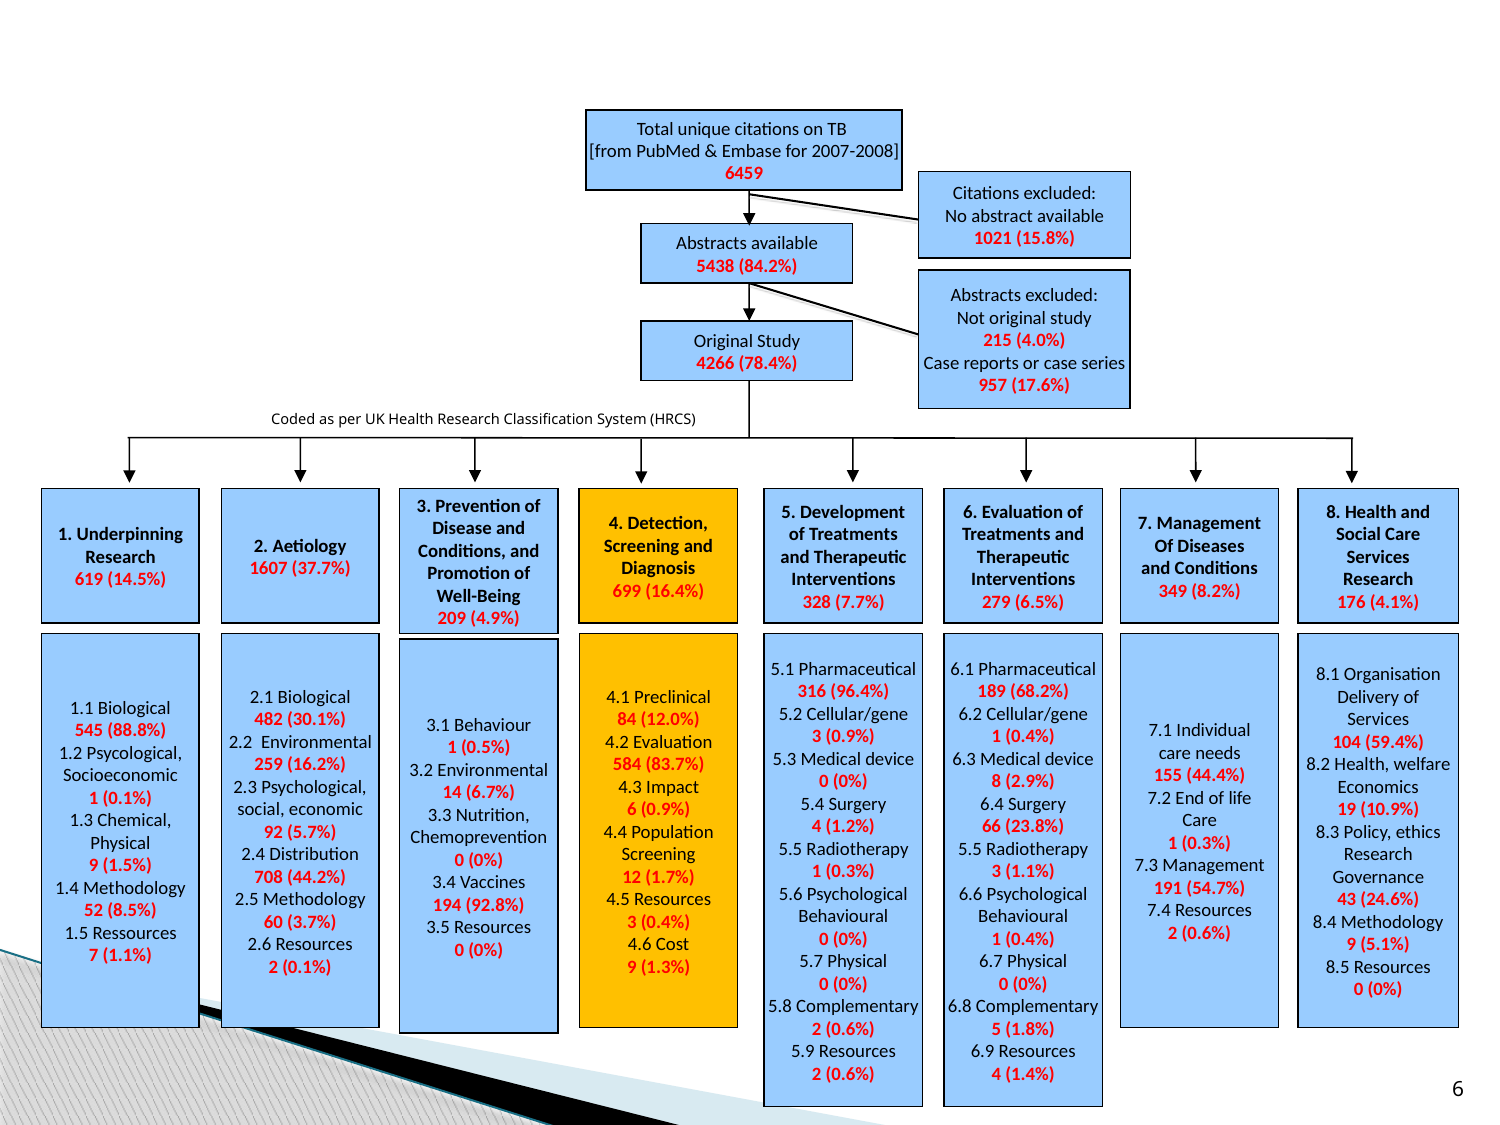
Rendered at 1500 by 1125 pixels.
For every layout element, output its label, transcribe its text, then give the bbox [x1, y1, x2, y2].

text_box 5.1 Pharmaceutical 316 (96.4%) 5.2 Cellular/gene 3 (0.9%) 5.3 Medical device 0 (0%) 5.4 Surgery 4 (1.2%) 5.5 Radiotherapy 1 (0.3%) 5.6 Psychological Behavioural 0 (0%) 5.7 Physical 0 (0%) 5.8 Complementary 2 (0.6%) 5.9 Resources 2 (0.6%) [764, 633, 923, 1107]
text_box 8.1 Organisation Delivery of Services 104 (59.4%) 8.2 Health, welfare Economics 19 (10.9%) 8.3 Policy, ethics Research Governance 43 (24.6%) 8.4 Methodology 9 (5.1%) 8.5 Resources 0 (0%) [1297, 633, 1459, 1028]
text_box 1. Underpinning Research 619 (14.5%) [41, 488, 200, 624]
text_box [743, 288, 756, 321]
text_box [1020, 437, 1033, 483]
text_box Total unique citations on TB [from PubMed & Embase for 2007-2008] 6459 [585, 110, 903, 190]
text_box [821, 122, 847, 292]
text_box 6.1 Pharmaceutical 189 (68.2%) 6.2 Cellular/gene 1 (0.4%) 6.3 Medical device 8 (2.9%) 6.4 Surgery 66 (23.8%) 5.5 Radiotherapy 3 (1.1%) 6.6 Psychological Behavioural 1 (0.4%) 6.7 Physical 0 (0%) 6.8 Complementary 5 (1.8%) 6.9 Resources 4 (1.4%) [943, 633, 1103, 1107]
text_box Original Study 4266 (78.4%) [641, 320, 802, 381]
text_box Citations excluded: No abstract available 1021 (15.8%) [918, 171, 1131, 259]
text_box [807, 223, 860, 394]
text_box [846, 437, 860, 483]
text_box Abstracts excluded: Not original study 215 (4.0%) Case reports or case series 957 (17.6%) [918, 269, 1131, 409]
text_box [468, 437, 482, 483]
text_box Coded as per UK Health Research Classification System (HRCS) [257, 402, 750, 434]
text_box [123, 437, 136, 483]
text_box 8. Health and Social Care Services Research 176 (4.1%) [1297, 488, 1459, 624]
text_box Abstracts available 5438 (84.2%) [641, 223, 807, 284]
text_box [294, 437, 307, 483]
text_box 4. Detection, Screening and Diagnosis 699 (16.4%) [579, 488, 738, 624]
text_box [743, 199, 756, 226]
text_box [1345, 438, 1359, 484]
slide_number 6 [1418, 1051, 1479, 1112]
text_box 2.1 Biological 482 (30.1%) 2.2 Environmental 259 (16.2%) 2.3 Psychological, social, economic 92 (5.7%) 2.4 Distribution 708 (44.2%) 2.5 Methodology 60 (3.7%) 2.6 Resources 2 (0.1%) [221, 633, 379, 1028]
text_box 1.1 Biological 545 (88.8%) 1.2 Psycological, Socioeconomic 1 (0.1%) 1.3 Chemical, Physical 9 (1.5%) 1.4 Methodology 52 (8.5%) 1.5 Ressources 7 (1.1%) [41, 633, 200, 1028]
text_box 3.1 Behaviour 1 (0.5%) 3.2 Environmental 14 (6.7%) 3.3 Nutrition, Chemoprevention 0 (0%) 3.4 Vaccines 194 (92.8%) 3.5 Resources 0 (0%) [399, 639, 558, 1033]
text_box 4.1 Preclinical 84 (12.0%) 4.2 Evaluation 584 (83.7%) 4.3 Impact 6 (0.9%) 4.4 Population Screening 12 (1.7%) 4.5 Resources 3 (0.4%) 4.6 Cost 9 (1.3%) [579, 633, 738, 1028]
text_box 5. Development of Treatments and Therapeutic Interventions 328 (7.7%) [764, 488, 923, 624]
text_box 2. Aetiology 1607 (37.7%) [221, 488, 379, 624]
text_box 3. Prevention of Disease and Conditions, and Promotion of Well-Being 209 (4.9%) [399, 488, 558, 634]
text_box [635, 438, 648, 484]
text_box [1189, 437, 1202, 483]
text_box 7.1 Individual care needs 155 (44.4%) 7.2 End of life Care 1 (0.3%) 7.3 Management 191 (54.7%) 7.4 Resources 2 (0.6%) [1120, 633, 1279, 1028]
text_box 7. Management Of Diseases and Conditions 349 (8.2%) [1120, 488, 1279, 624]
text_box 6. Evaluation of Treatments and Therapeutic Interventions 279 (6.5%) [943, 488, 1103, 624]
